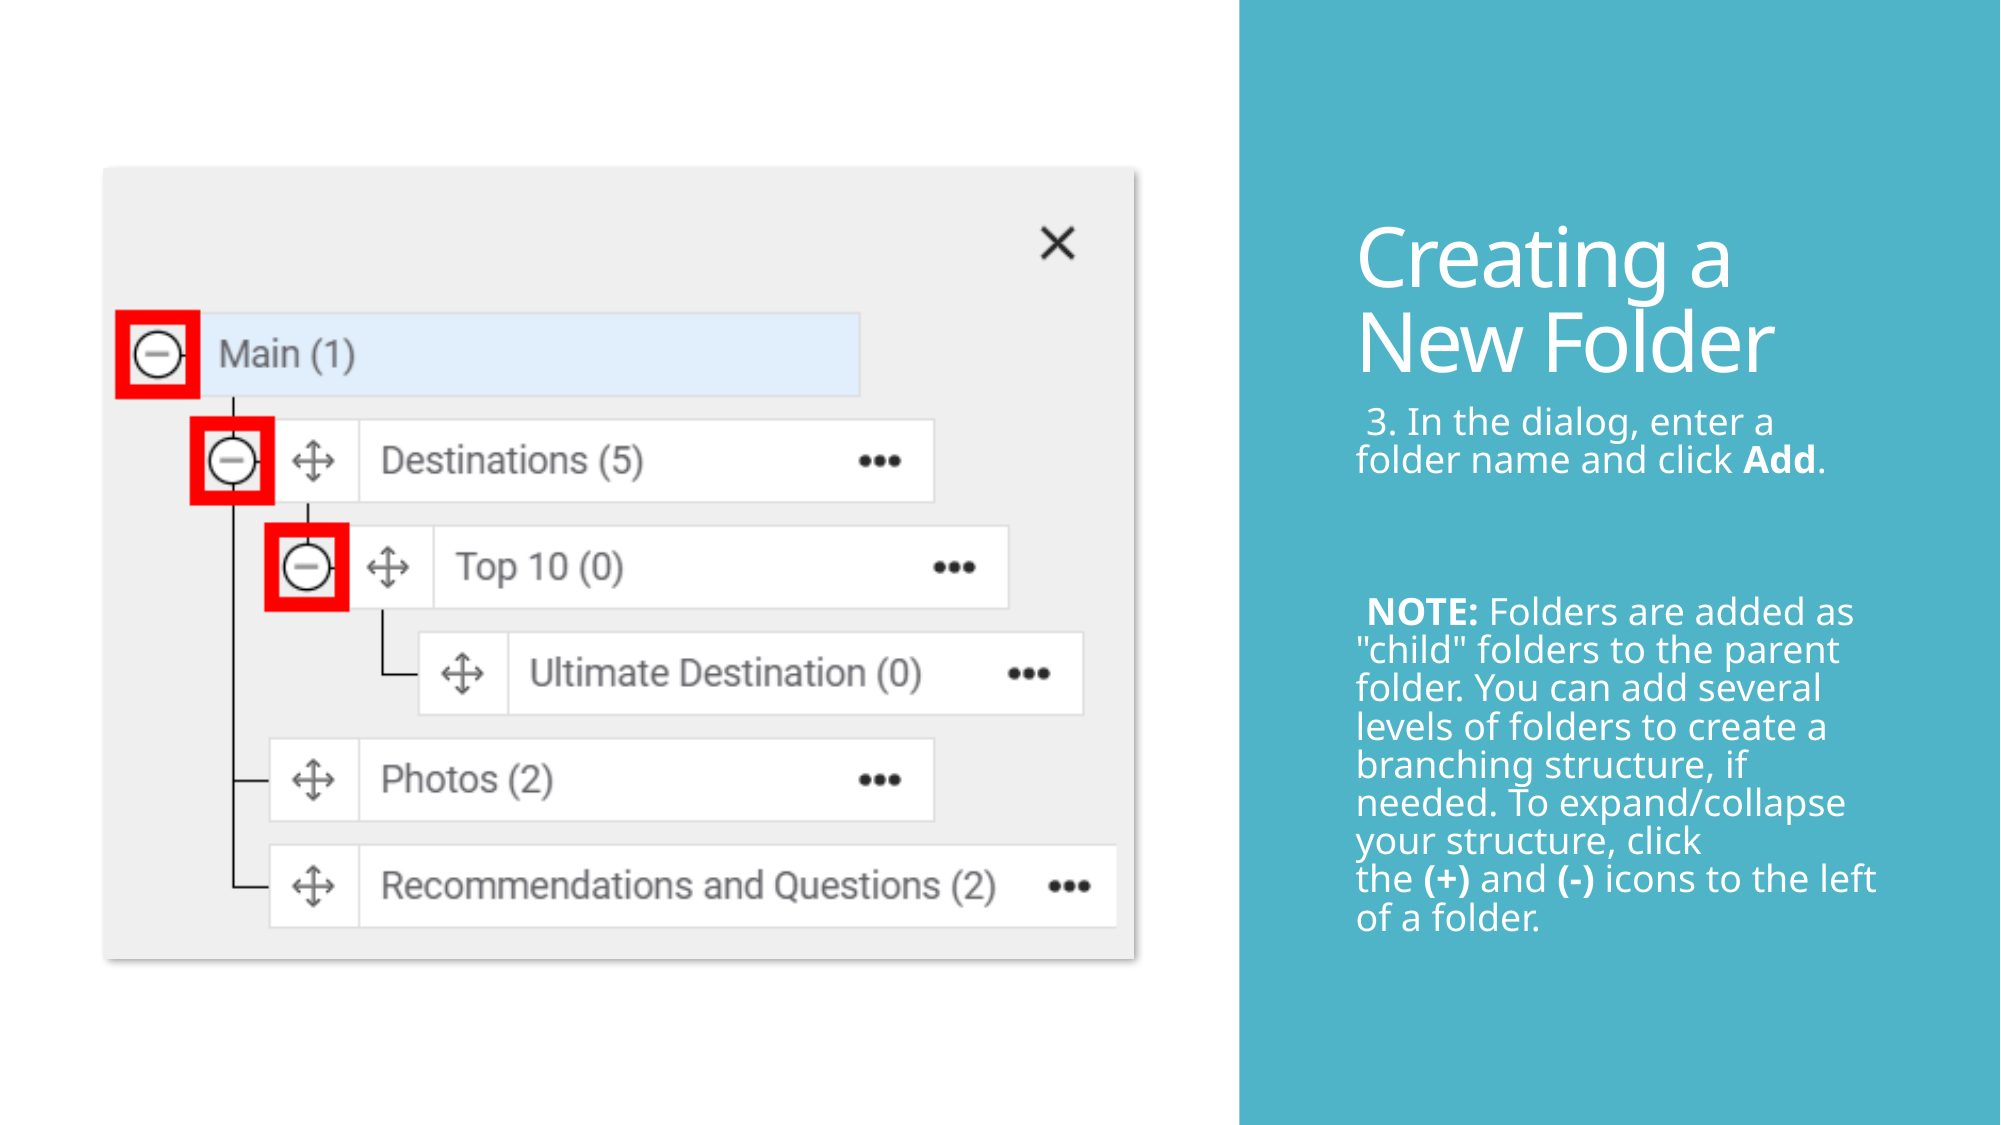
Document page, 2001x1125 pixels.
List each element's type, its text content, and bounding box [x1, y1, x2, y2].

picture [103, 167, 1135, 959]
text_box [1238, 0, 2000, 1125]
title Creating a New Folder [1340, 81, 1899, 396]
text_box 3. In the dialog, enter a folder name and click Add. NOTE: Folders are added as "child" folders to the parent folder. You can add several levels of folders to create a branching structure, if needed. To expand/collapse your structure, click the (+) and (-) icons to the left of a folder. [1340, 396, 1899, 948]
